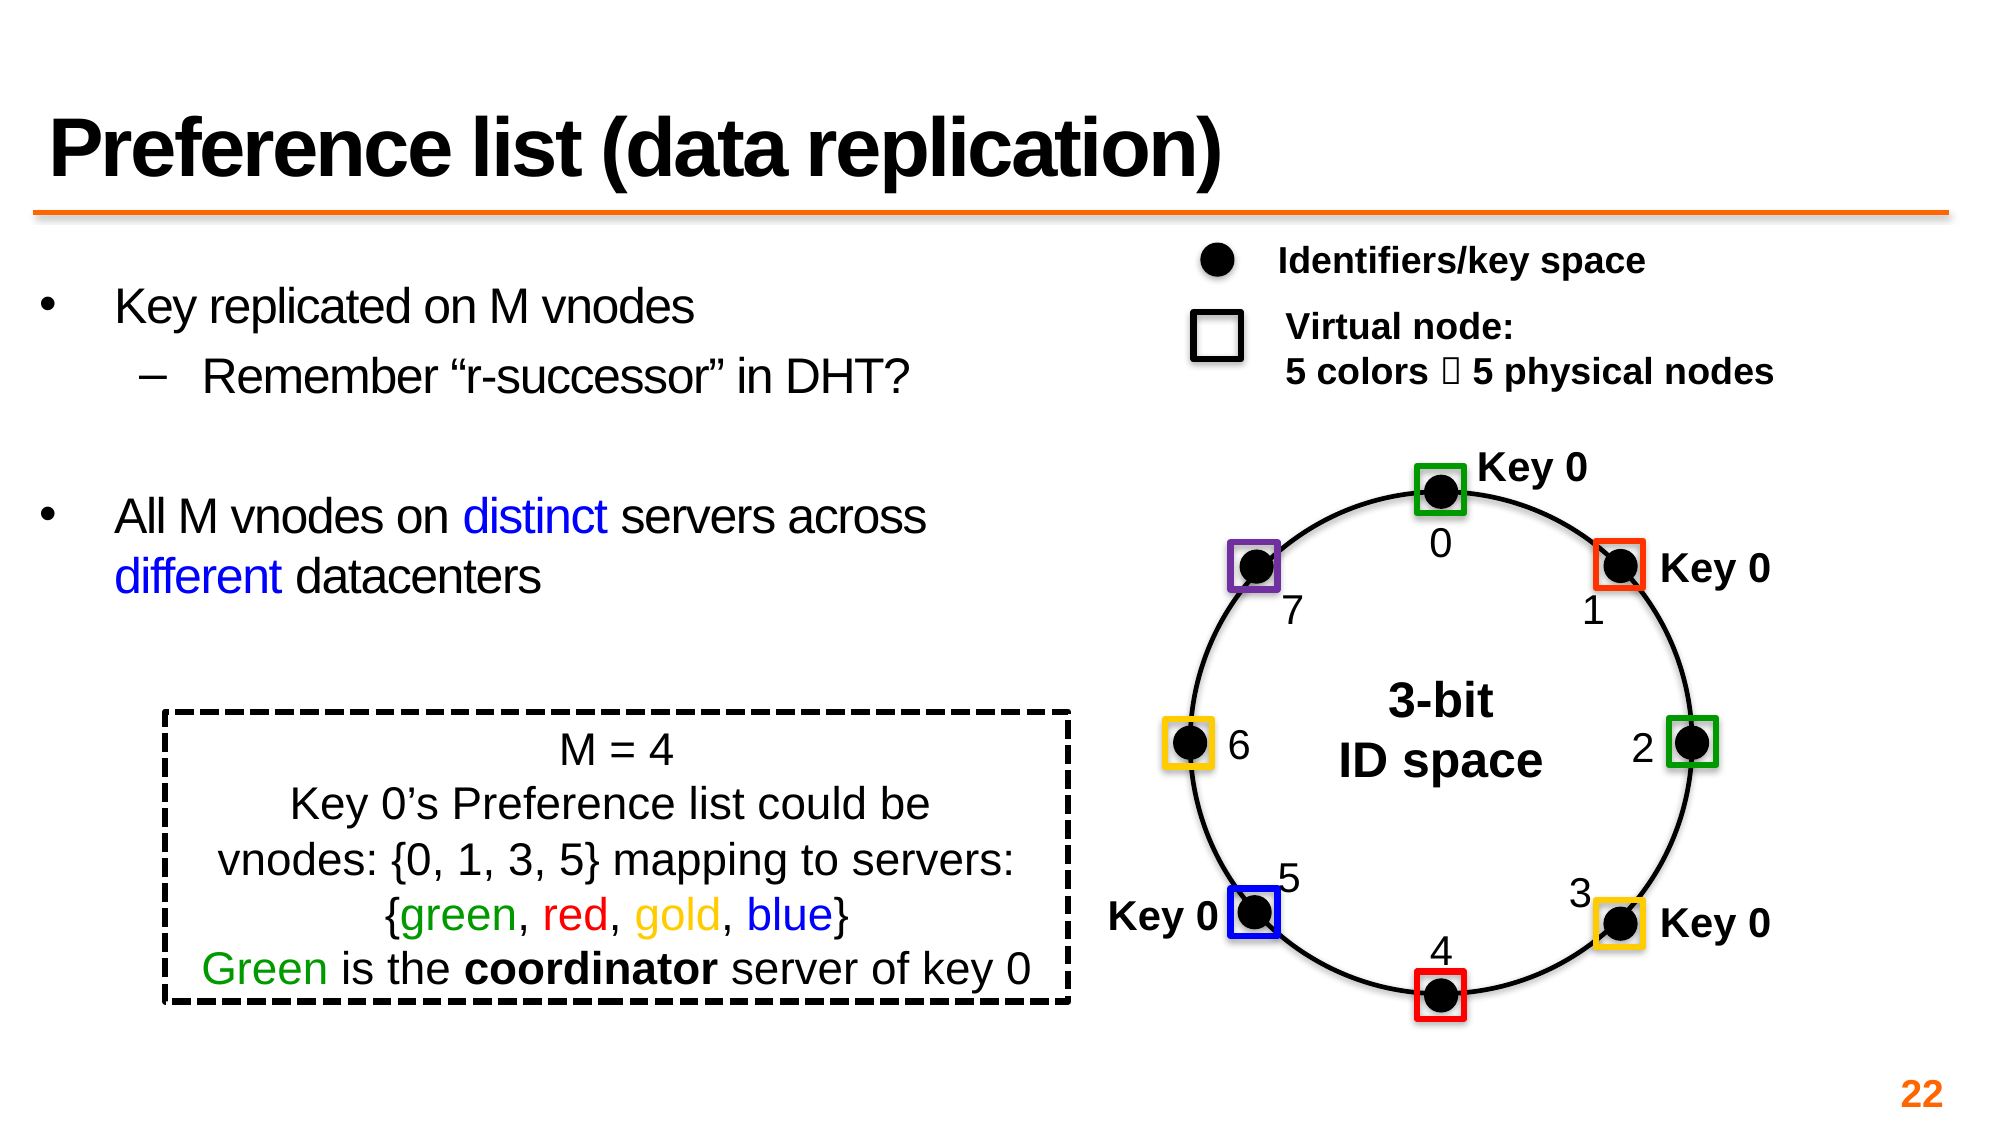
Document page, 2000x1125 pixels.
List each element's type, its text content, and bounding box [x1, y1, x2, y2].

slide_number 22 [1482, 1074, 1950, 1110]
text_box Virtual node: 5 colors  5 physical nodes [1270, 294, 1790, 400]
text_box Key 0 [1721, 888, 1787, 954]
title Preference list (data replication) [33, 24, 1950, 201]
text_box Identifiers/key space [1263, 228, 1662, 289]
list Key replicated on M vnodes Remember “r-successor” in DHT? All M vnodes on distinct servers across different datacenters [33, 267, 1043, 1076]
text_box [1164, 465, 1717, 1020]
text_box Key 0 [1092, 881, 1159, 946]
text_box Key 0 [1462, 432, 1604, 464]
text_box Key 0 [1721, 532, 1787, 598]
text_box [1193, 311, 1242, 360]
text_box M = 4 Key 0’s Preference list could be vnodes: {0, 1, 3, 5} mapping to servers: {green, red, gold, blue} Green is the coordinator server of key 0 [165, 711, 1069, 1002]
text_box [1201, 244, 1233, 276]
